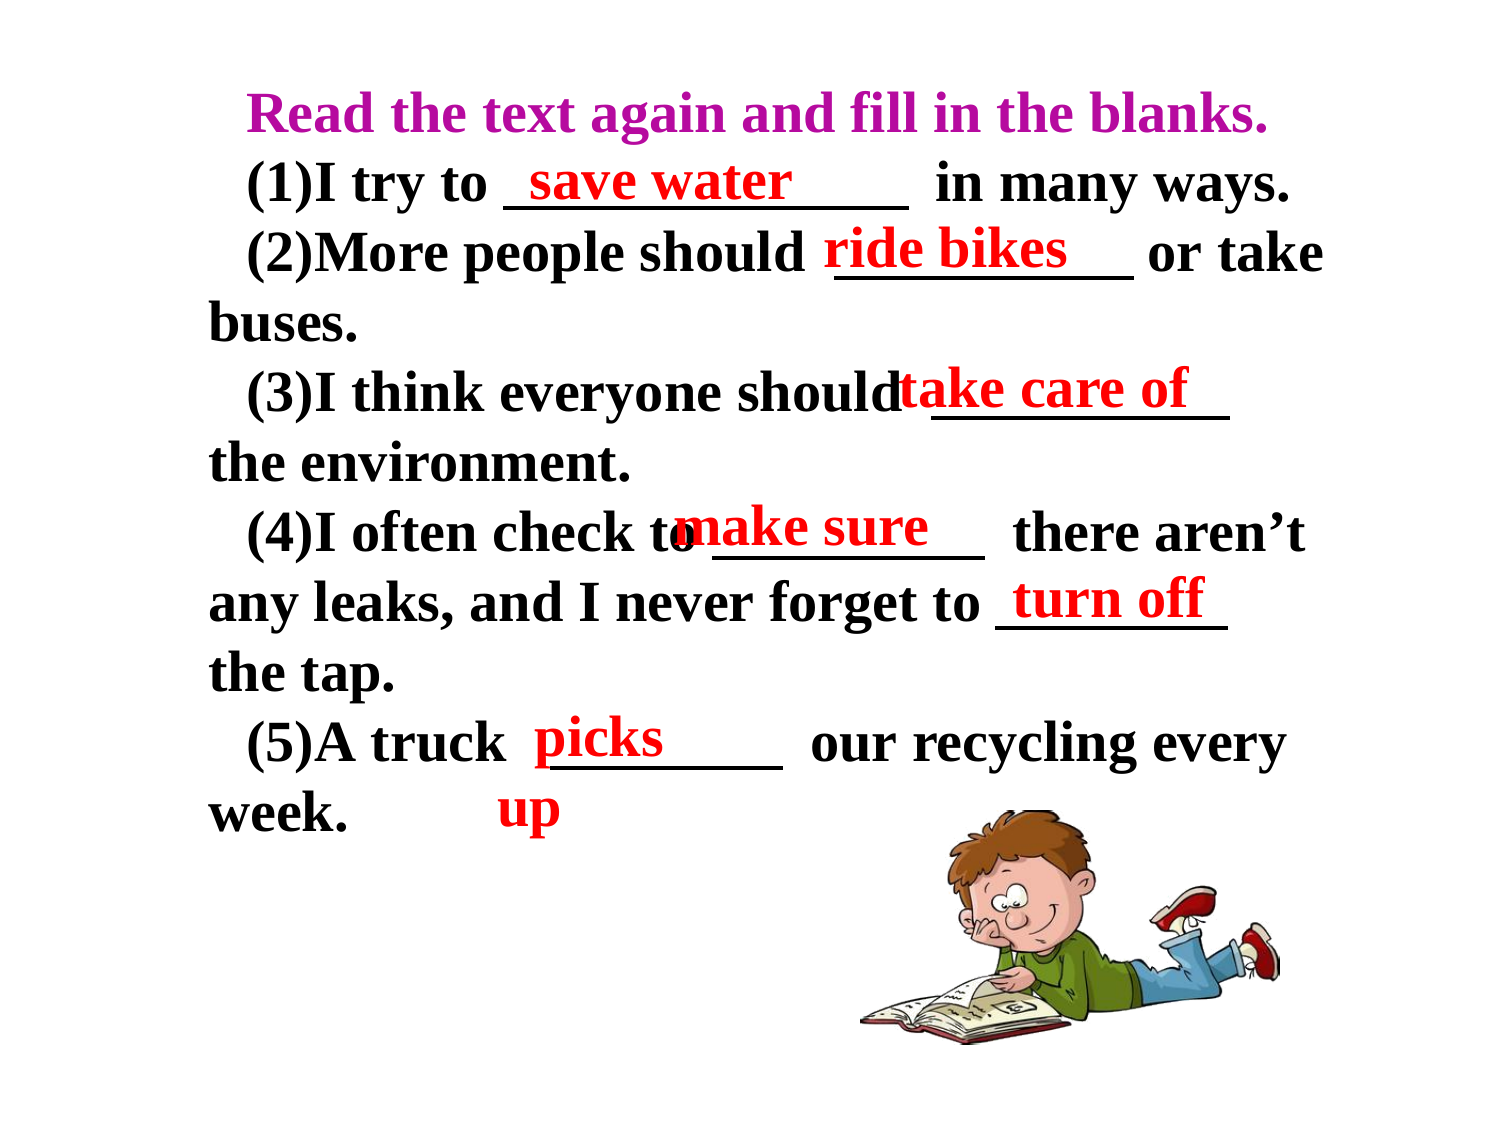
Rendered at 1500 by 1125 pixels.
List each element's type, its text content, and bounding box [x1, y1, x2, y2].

text_box make sure [658, 479, 945, 565]
text_box turn off [983, 551, 1221, 637]
text_box save water [515, 133, 809, 219]
text_box take care of [884, 341, 1205, 427]
text_box Read the text again and fill in the blanks. (1)I try to in many ways. (2)More people should or take buses. (3)I think everyone should the environment. (4)I often check to there aren’t any leaks, and I never forget to the tap. (5)A truck our recycling every week. [193, 66, 1345, 851]
text_box ride bikes [809, 202, 1084, 287]
picture [860, 810, 1280, 1046]
text_box picks up [482, 690, 722, 776]
